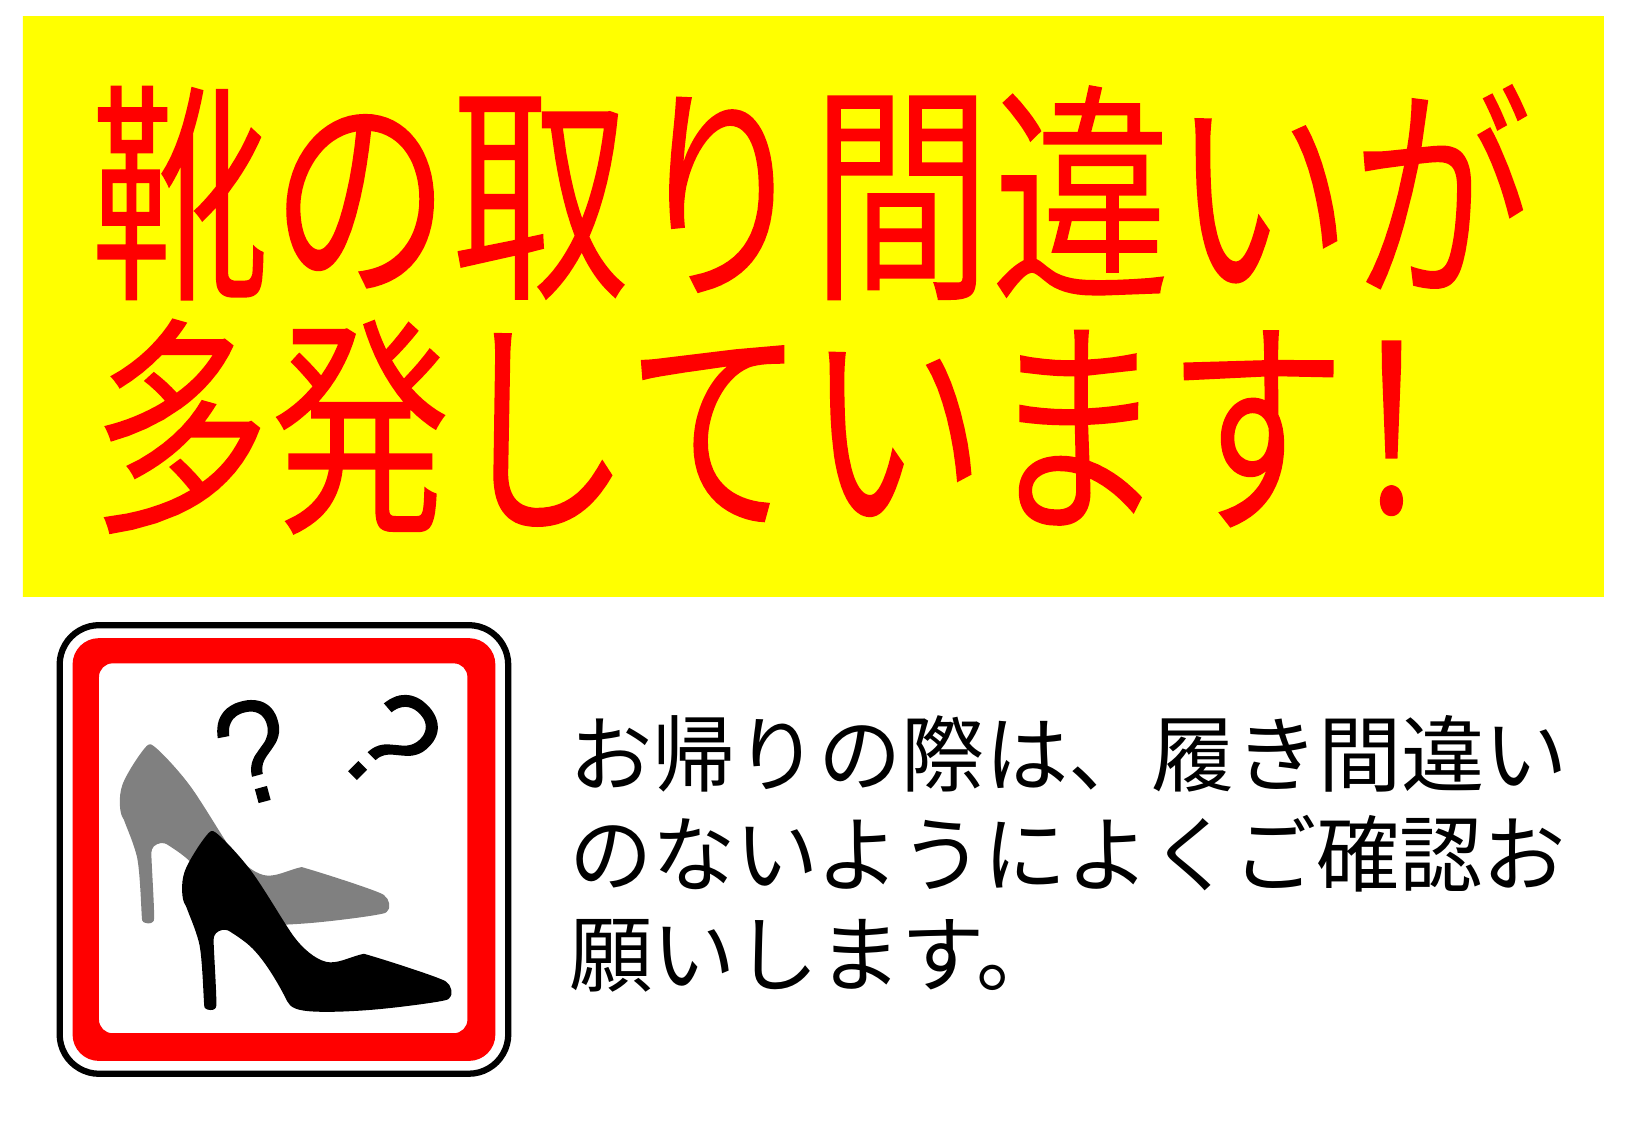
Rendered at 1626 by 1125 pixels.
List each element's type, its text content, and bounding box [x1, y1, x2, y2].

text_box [59, 624, 509, 1075]
text_box お帰りの際は、履き間違いのないようによくご確認お願いします。 [554, 694, 1601, 1010]
text_box [21, 14, 1606, 599]
